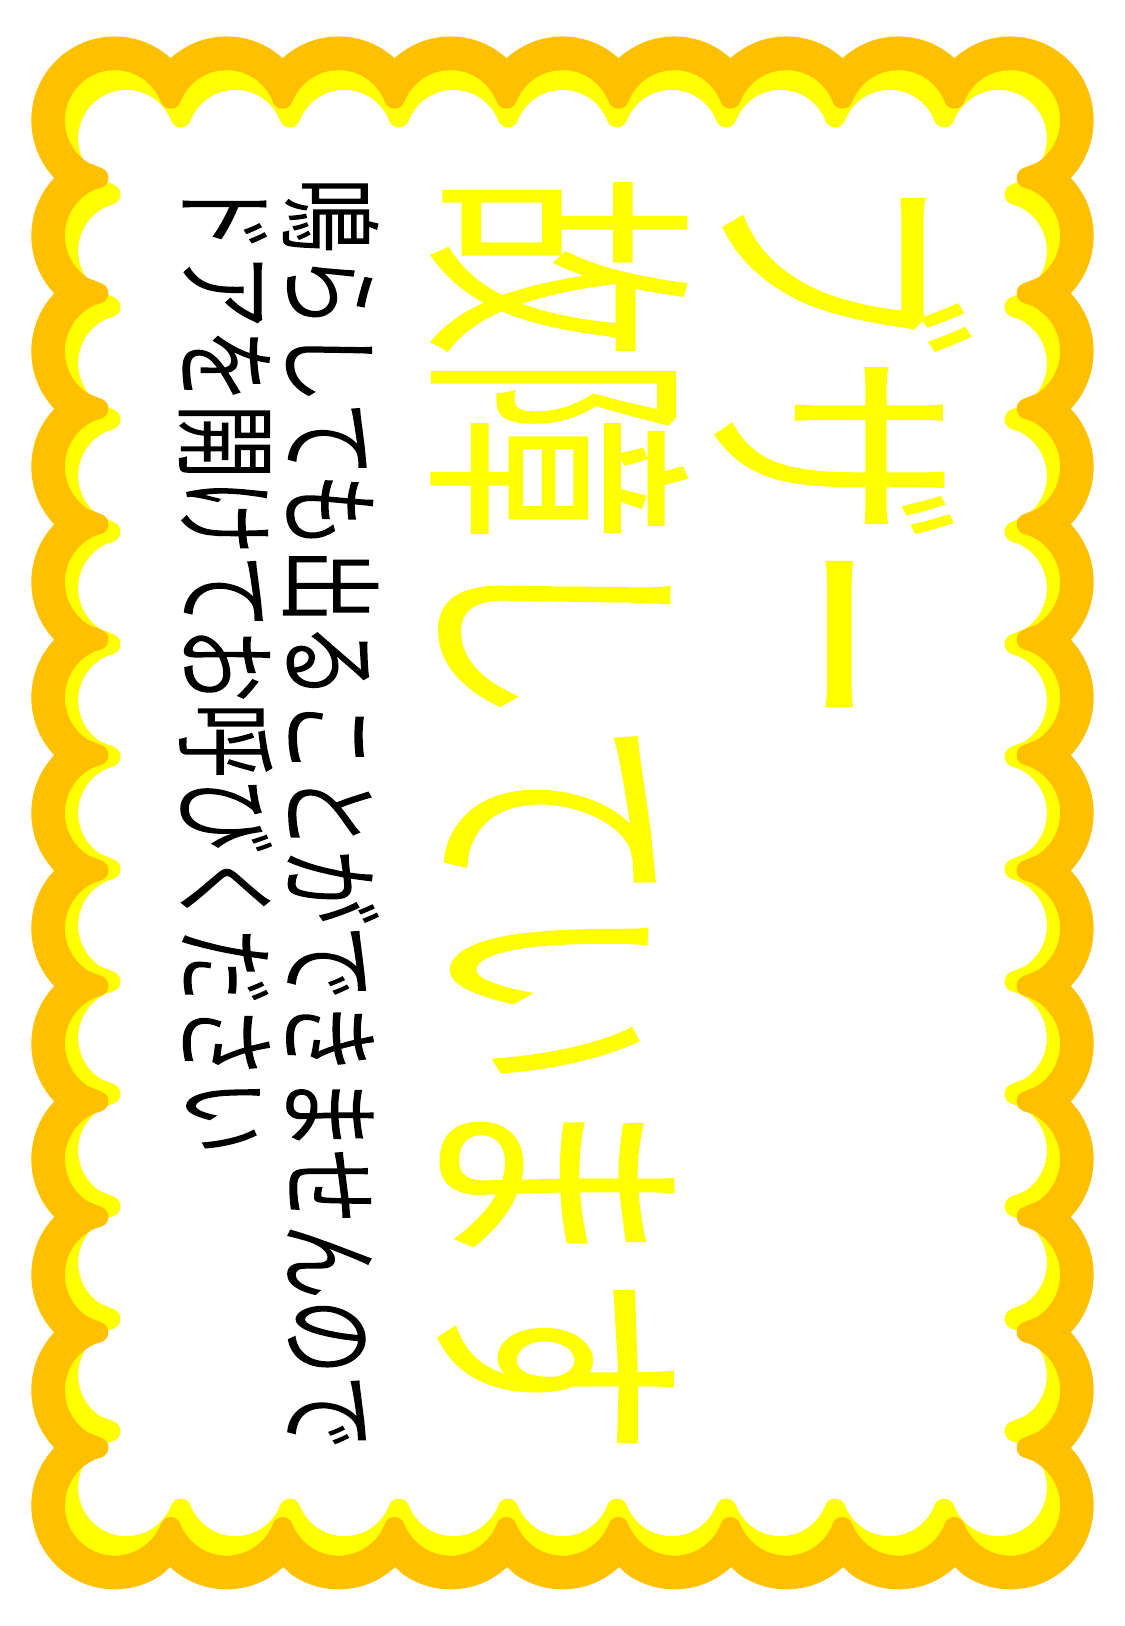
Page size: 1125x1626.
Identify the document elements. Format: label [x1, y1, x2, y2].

text_box [41, 46, 1084, 1580]
